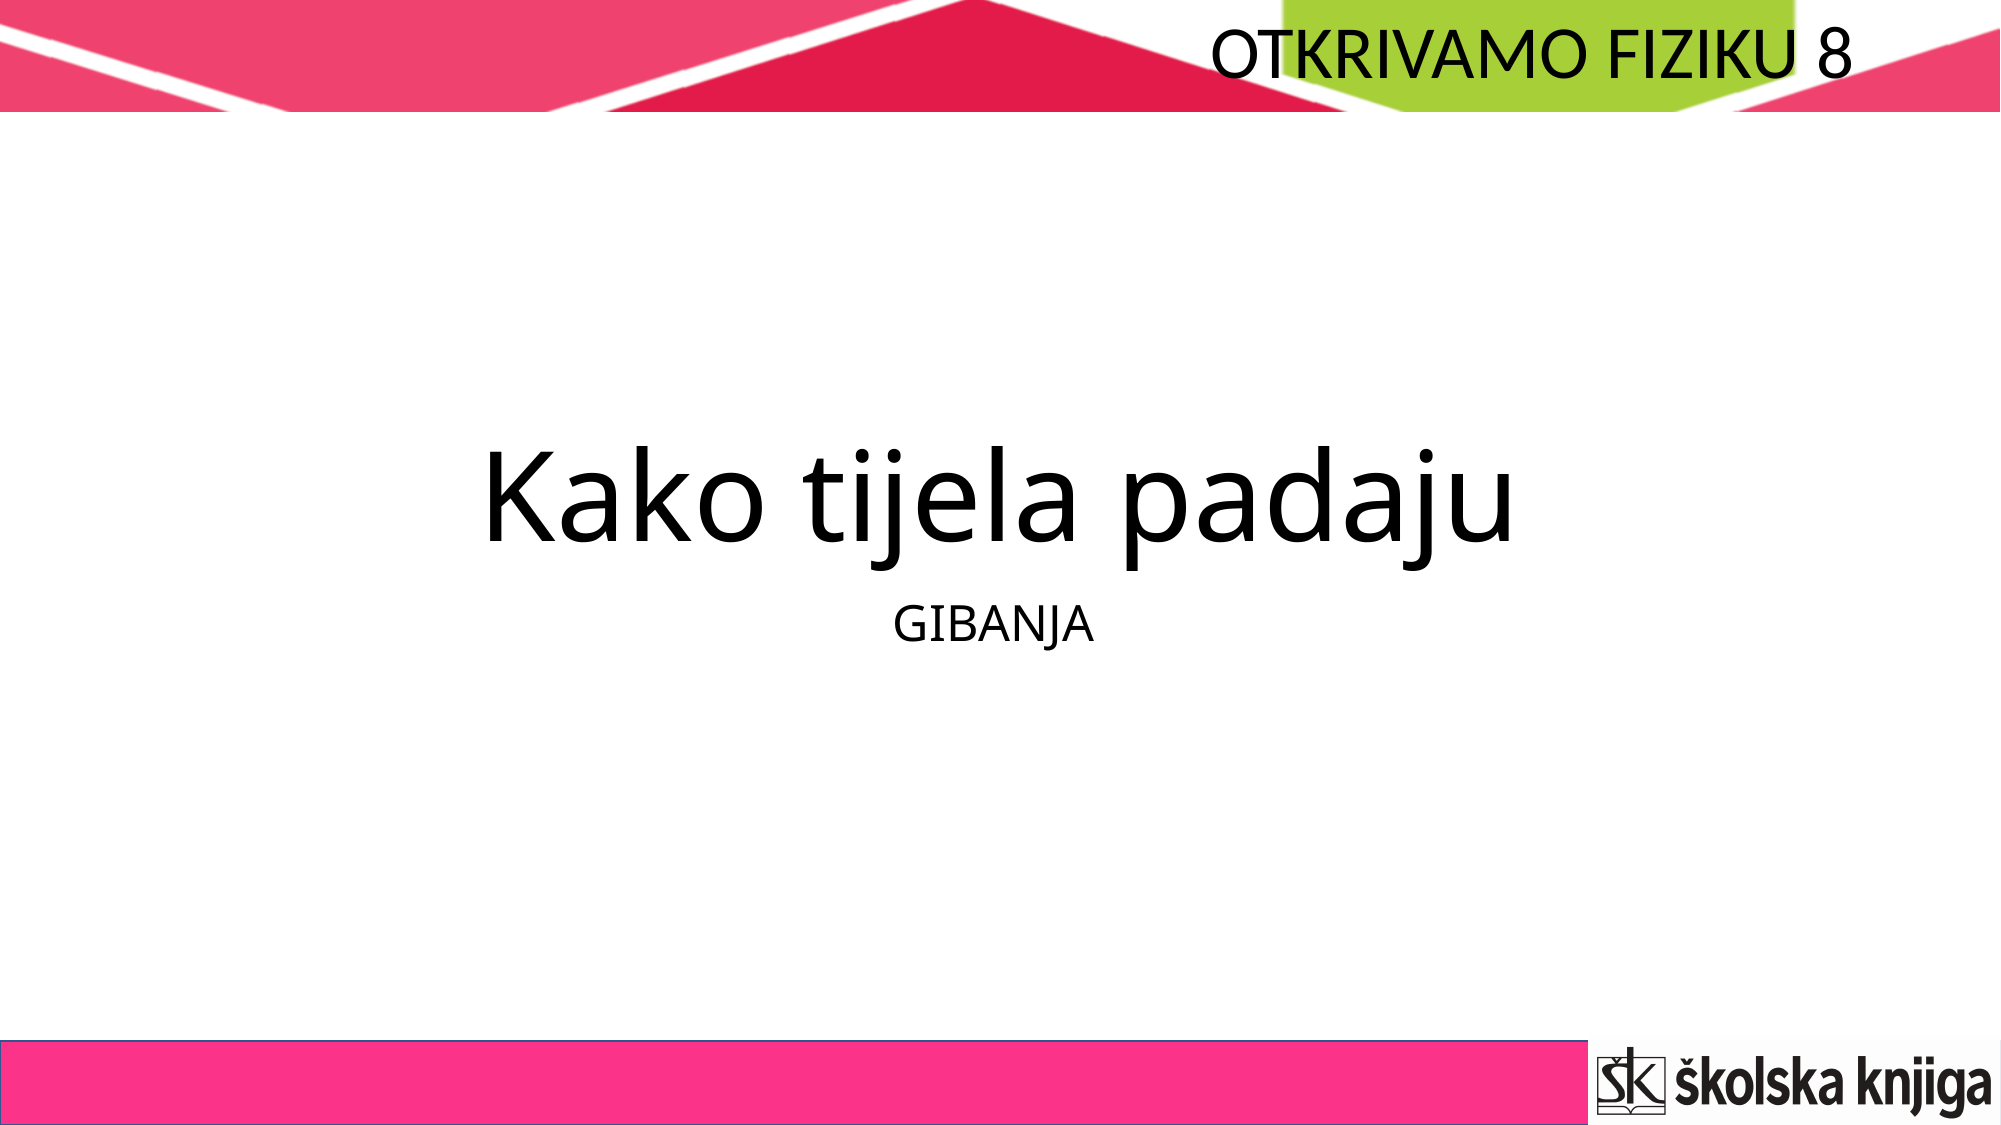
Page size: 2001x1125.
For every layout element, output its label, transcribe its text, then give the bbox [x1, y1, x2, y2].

picture [0, 0, 2000, 112]
subtitle GIBANJA [249, 590, 1750, 863]
title Kako tijela padaju [249, 184, 1750, 576]
picture [1588, 1035, 2000, 1125]
